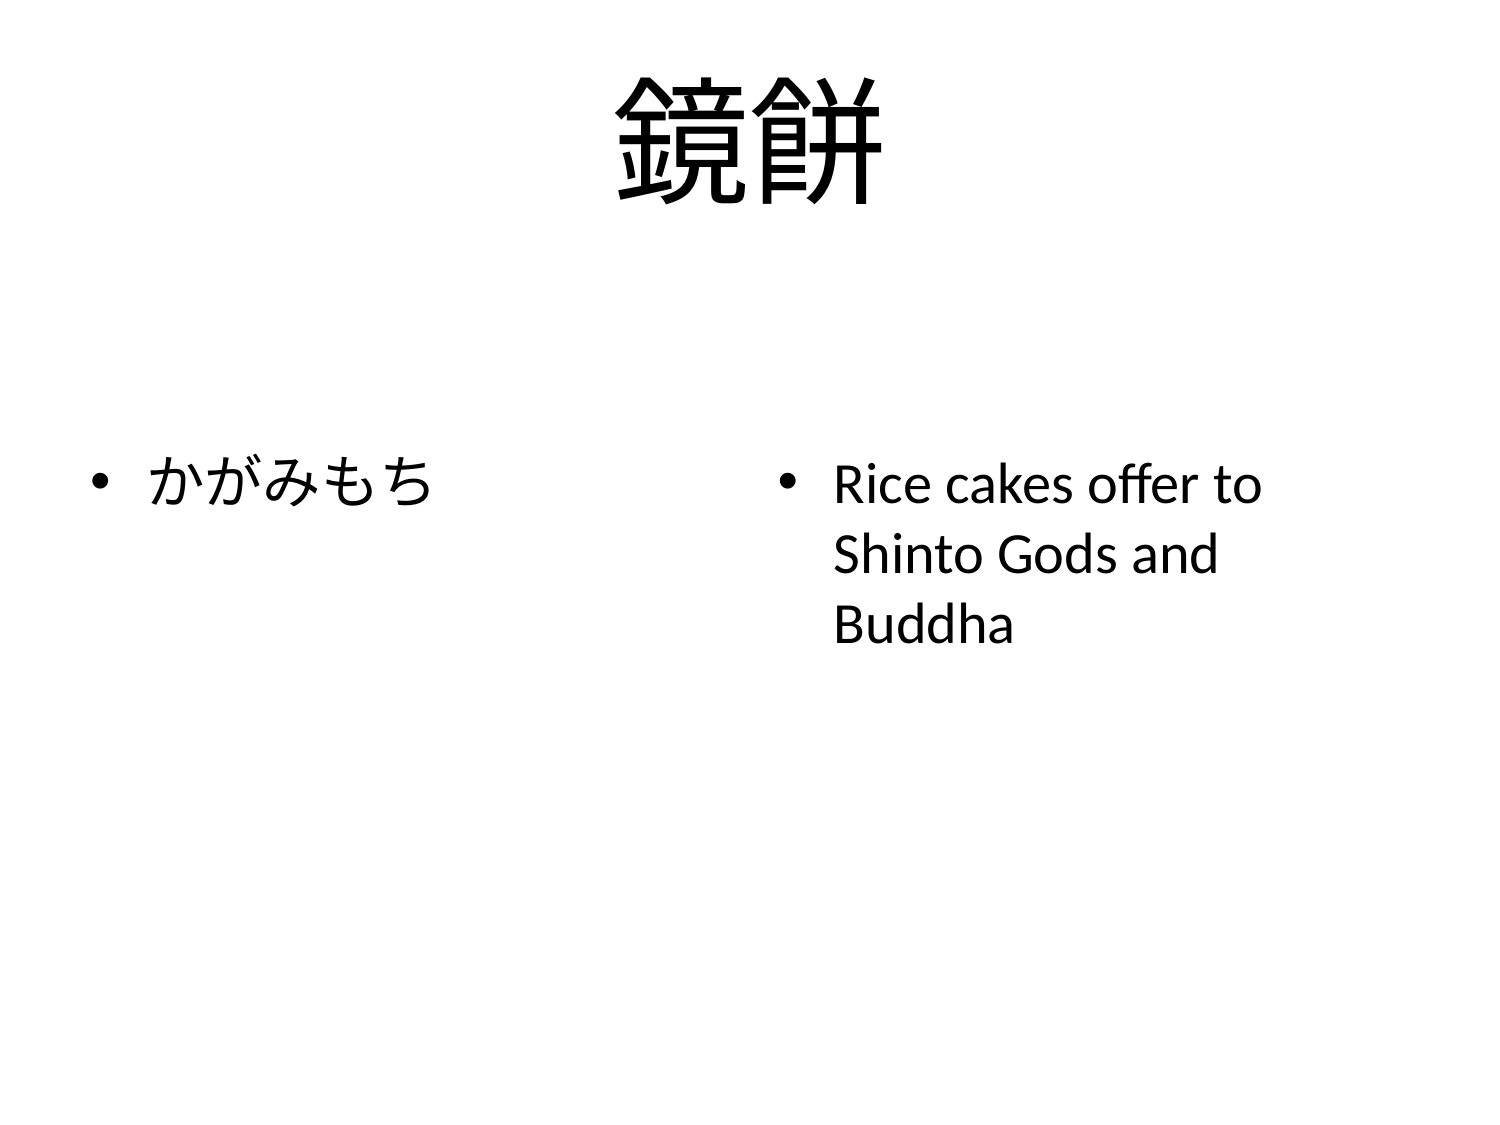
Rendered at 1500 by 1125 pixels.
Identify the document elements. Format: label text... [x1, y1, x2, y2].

title 鏡餅 [74, 44, 1426, 233]
list Rice cakes offer to Shinto Gods and Buddha [762, 437, 1426, 1006]
list かがみもち [74, 437, 738, 1006]
